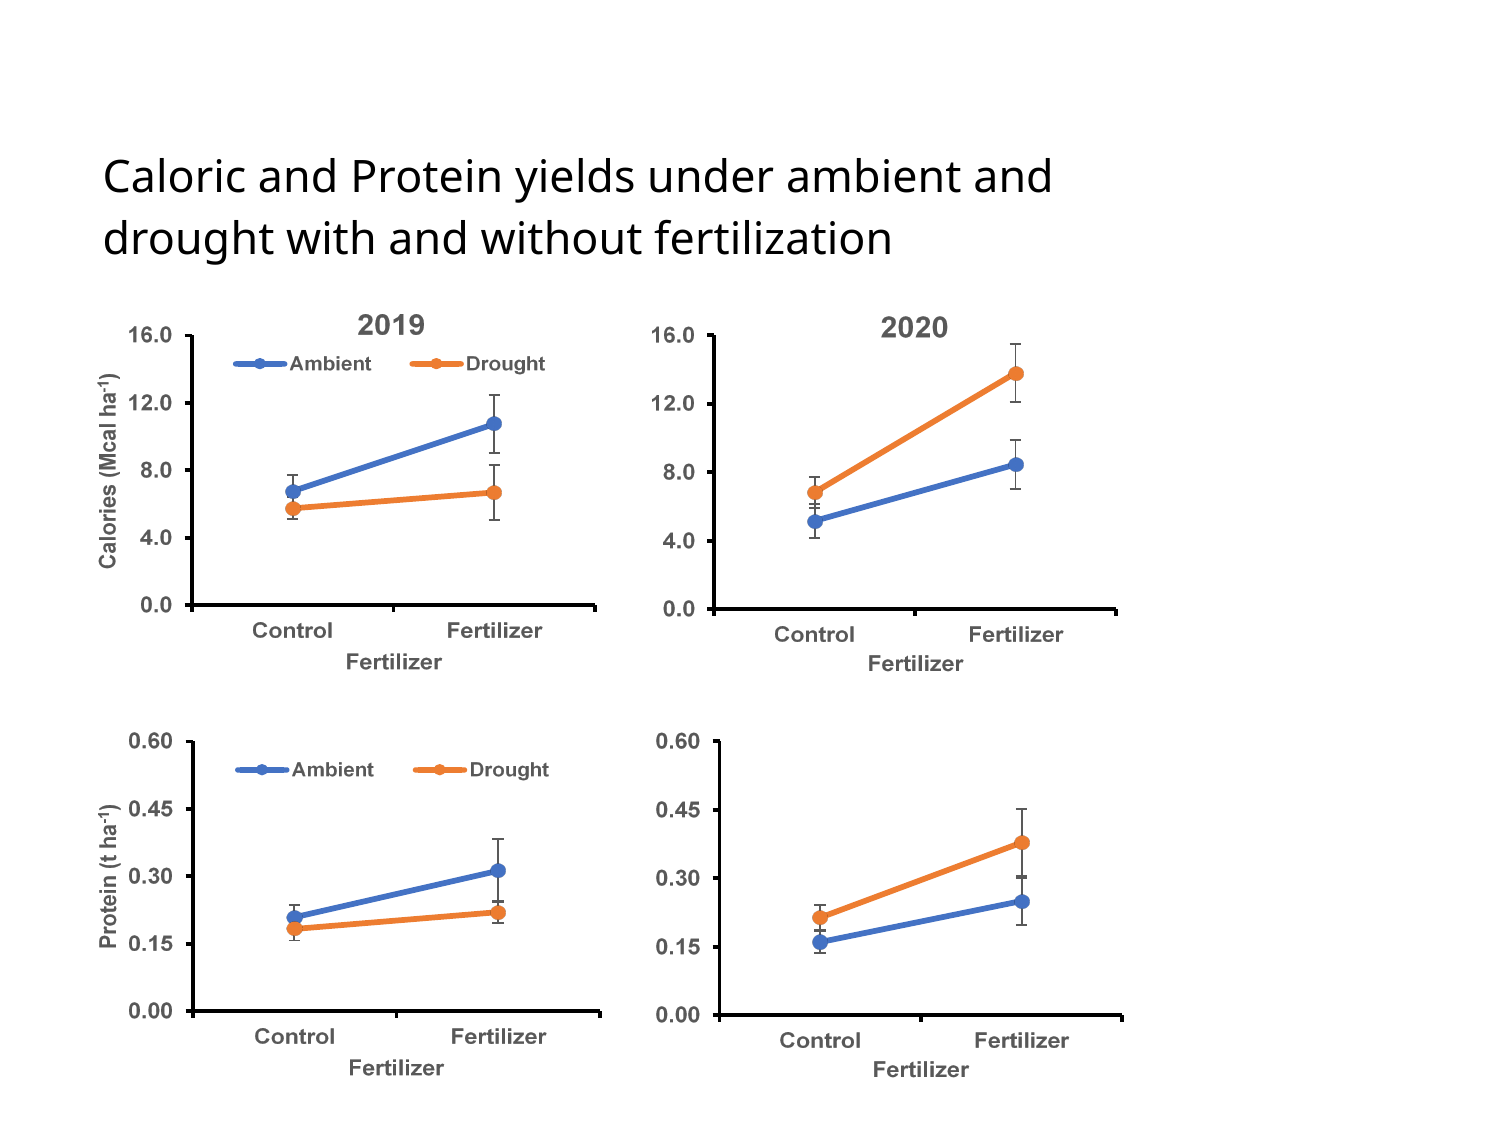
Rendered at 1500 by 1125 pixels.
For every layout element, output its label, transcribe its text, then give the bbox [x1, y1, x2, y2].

subtitle Caloric and Protein yields under ambient and drought with and without fertilization [87, 137, 1213, 273]
picture [87, 273, 1230, 1100]
